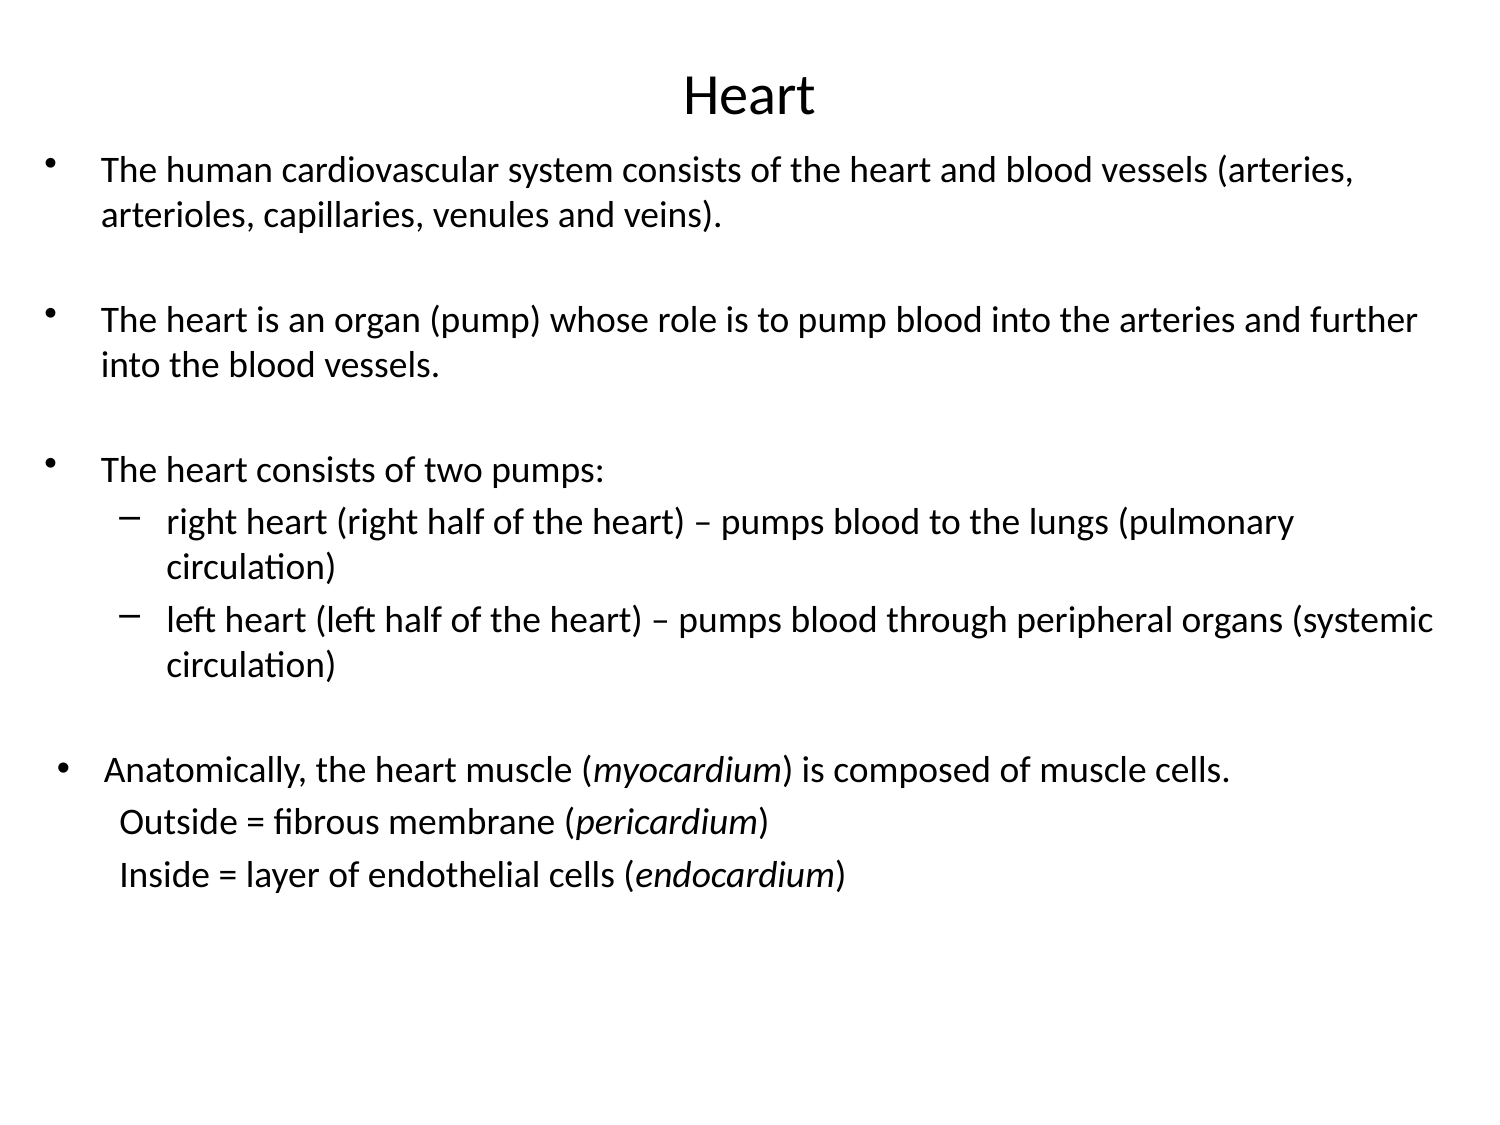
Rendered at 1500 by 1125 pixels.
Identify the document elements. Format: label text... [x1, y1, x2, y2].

title Heart [74, 44, 1426, 136]
list The human cardiovascular system consists of the heart and blood vessels (arteries, arterioles, capillaries, venules and veins). The heart is an organ (pump) whose role is to pump blood into the arteries and further into the blood vessels. The heart consists of two pumps: right heart (right half of the heart) – pumps blood to the lungs (pulmonary circulation) left heart (left half of the heart) – pumps blood through peripheral organs (systemic circulation) Anatomically, the heart muscle (myocardium) is composed of muscle cells. Outside = fibrous membrane (pericardium) Inside = layer of endothelial cells (endocardium) [29, 136, 1471, 1012]
